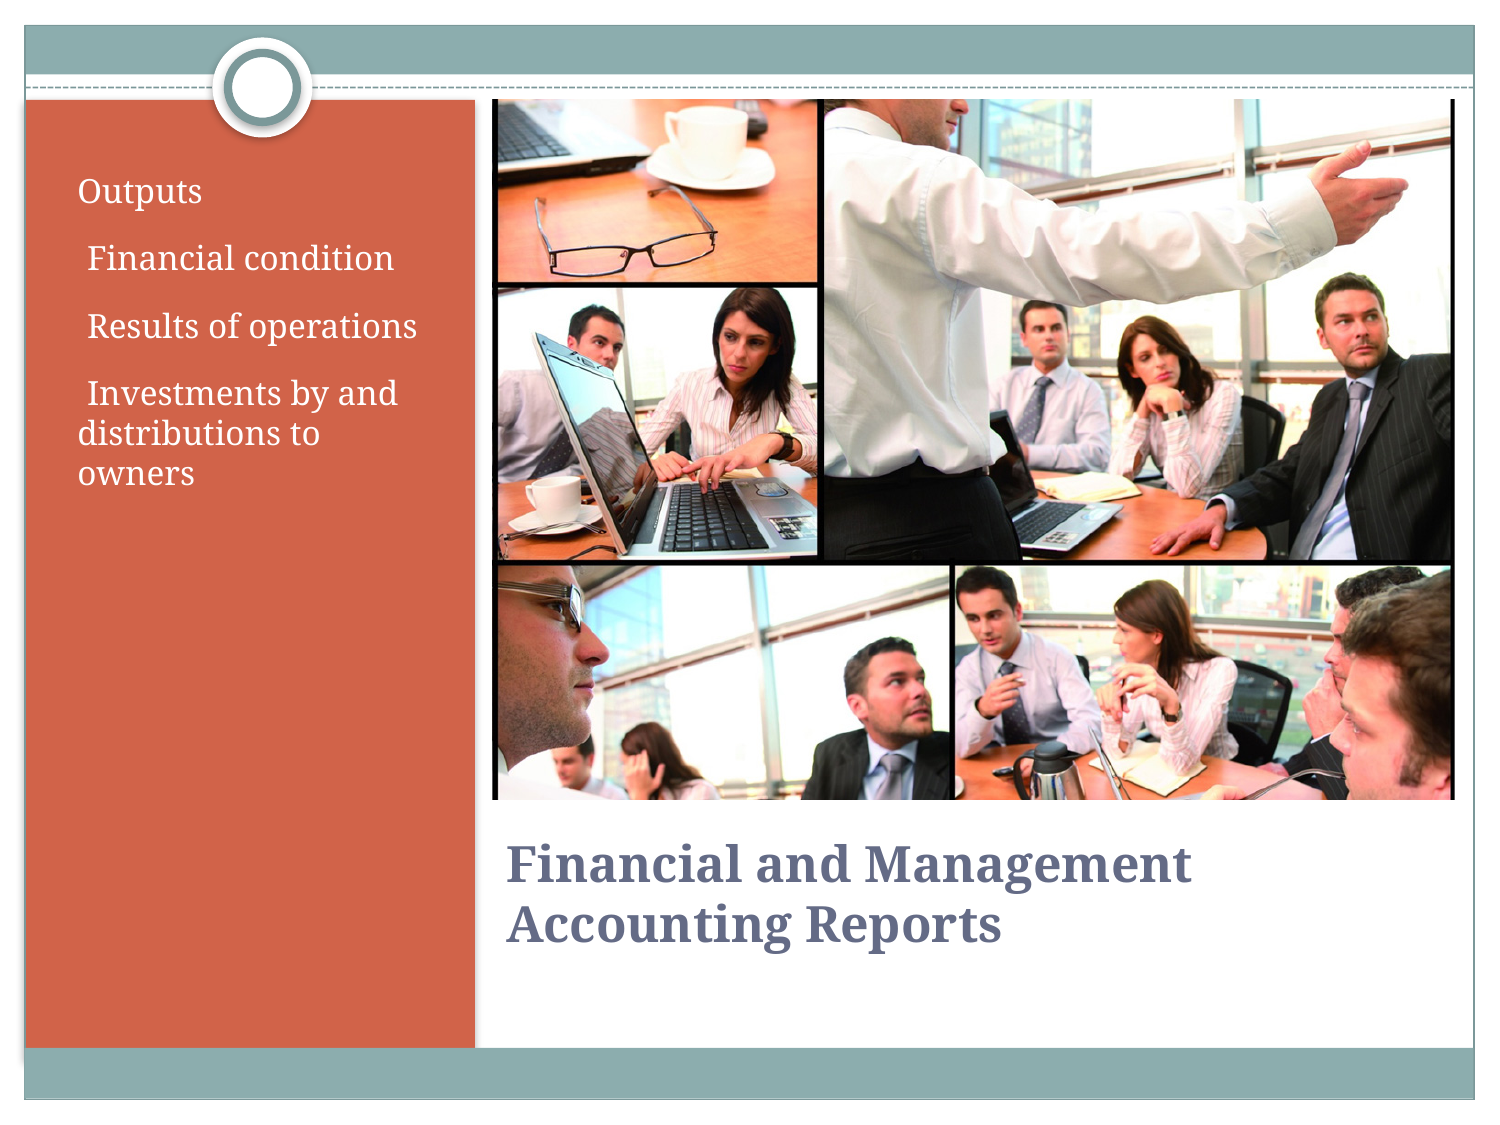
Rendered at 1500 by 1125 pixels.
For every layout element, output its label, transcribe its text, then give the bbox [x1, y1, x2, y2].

list Outputs Financial condition Results of operations Investments by and distributions to owners [62, 162, 463, 1025]
picture [491, 99, 1455, 801]
title Financial and Management Accounting Reports [492, 825, 1455, 1025]
